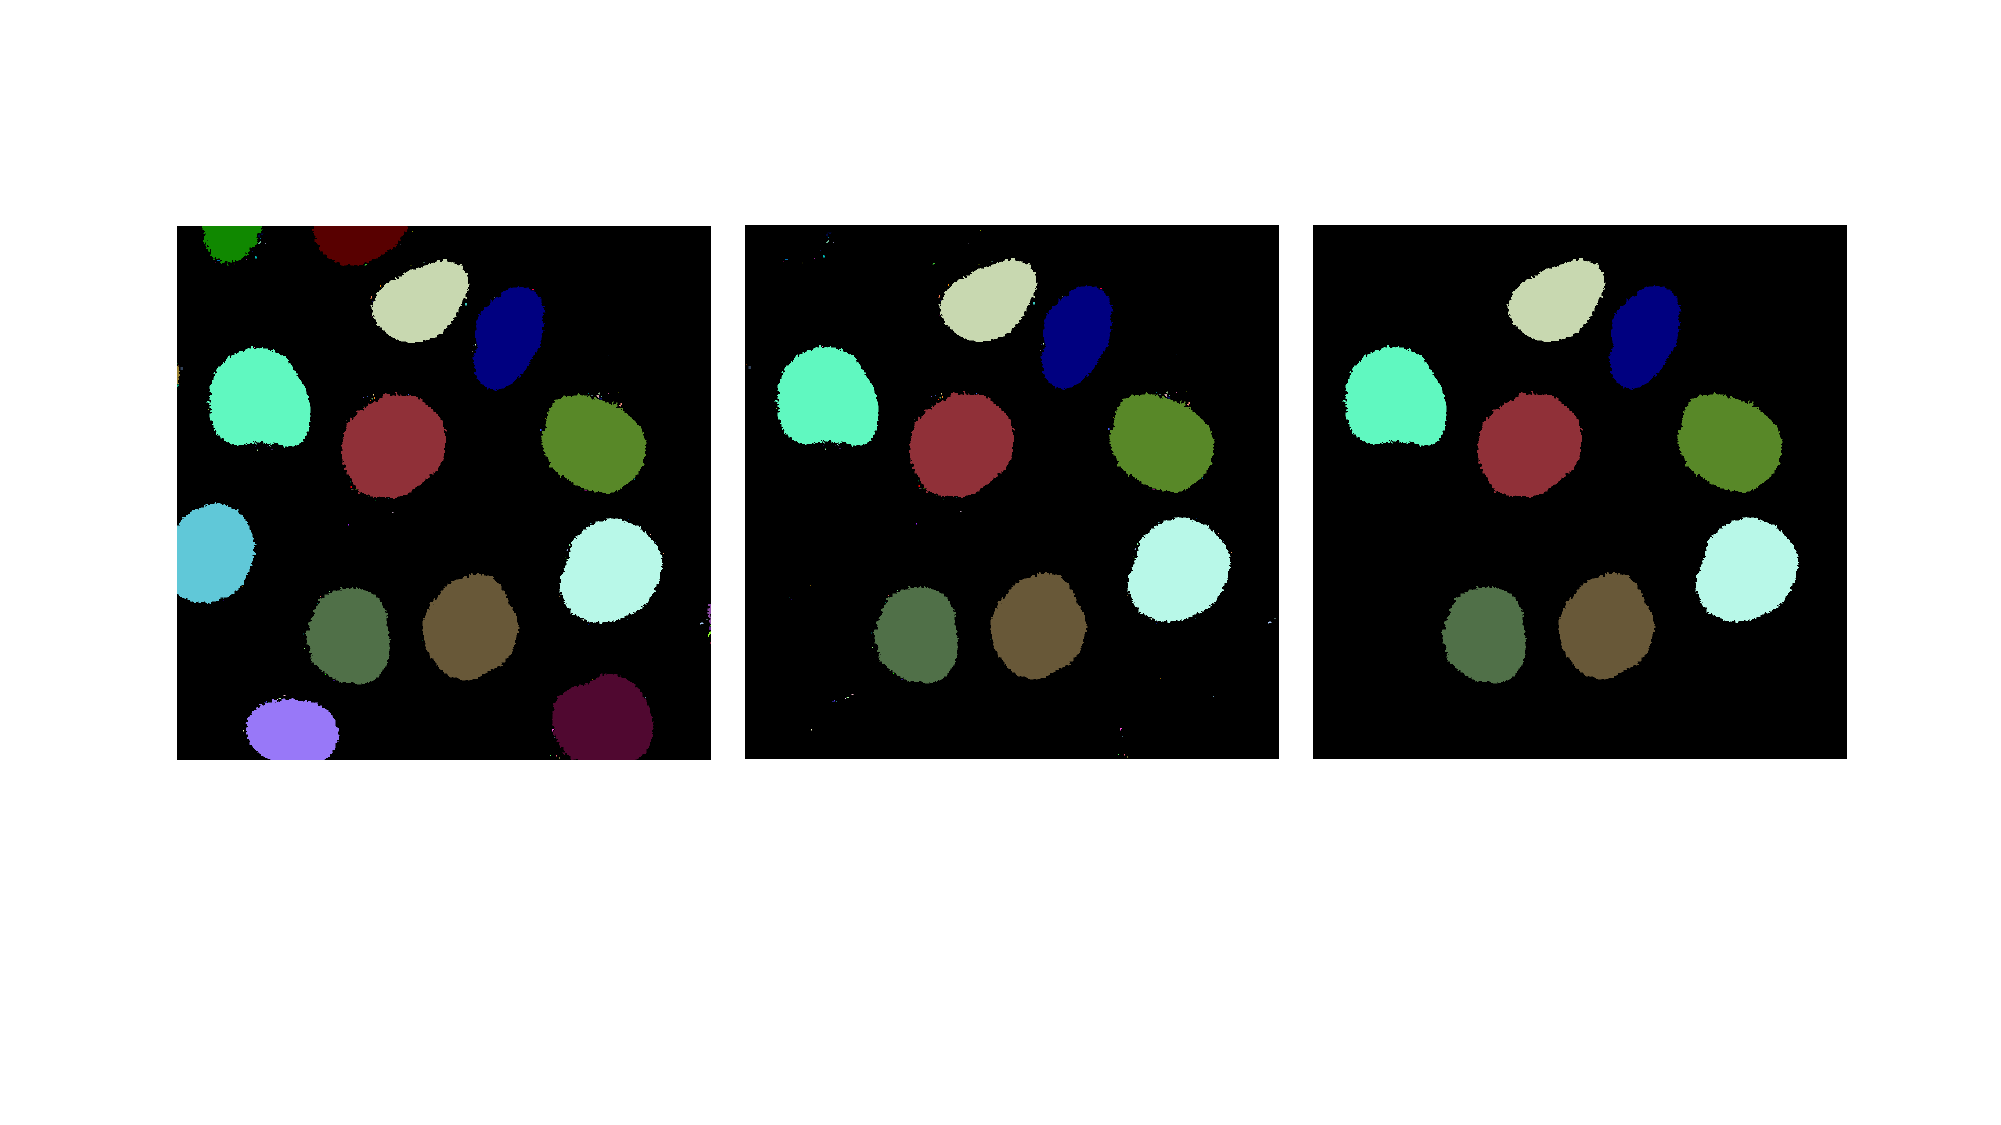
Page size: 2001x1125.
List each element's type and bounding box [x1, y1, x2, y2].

picture [1313, 225, 1847, 759]
picture [177, 226, 711, 760]
picture [745, 225, 1279, 759]
